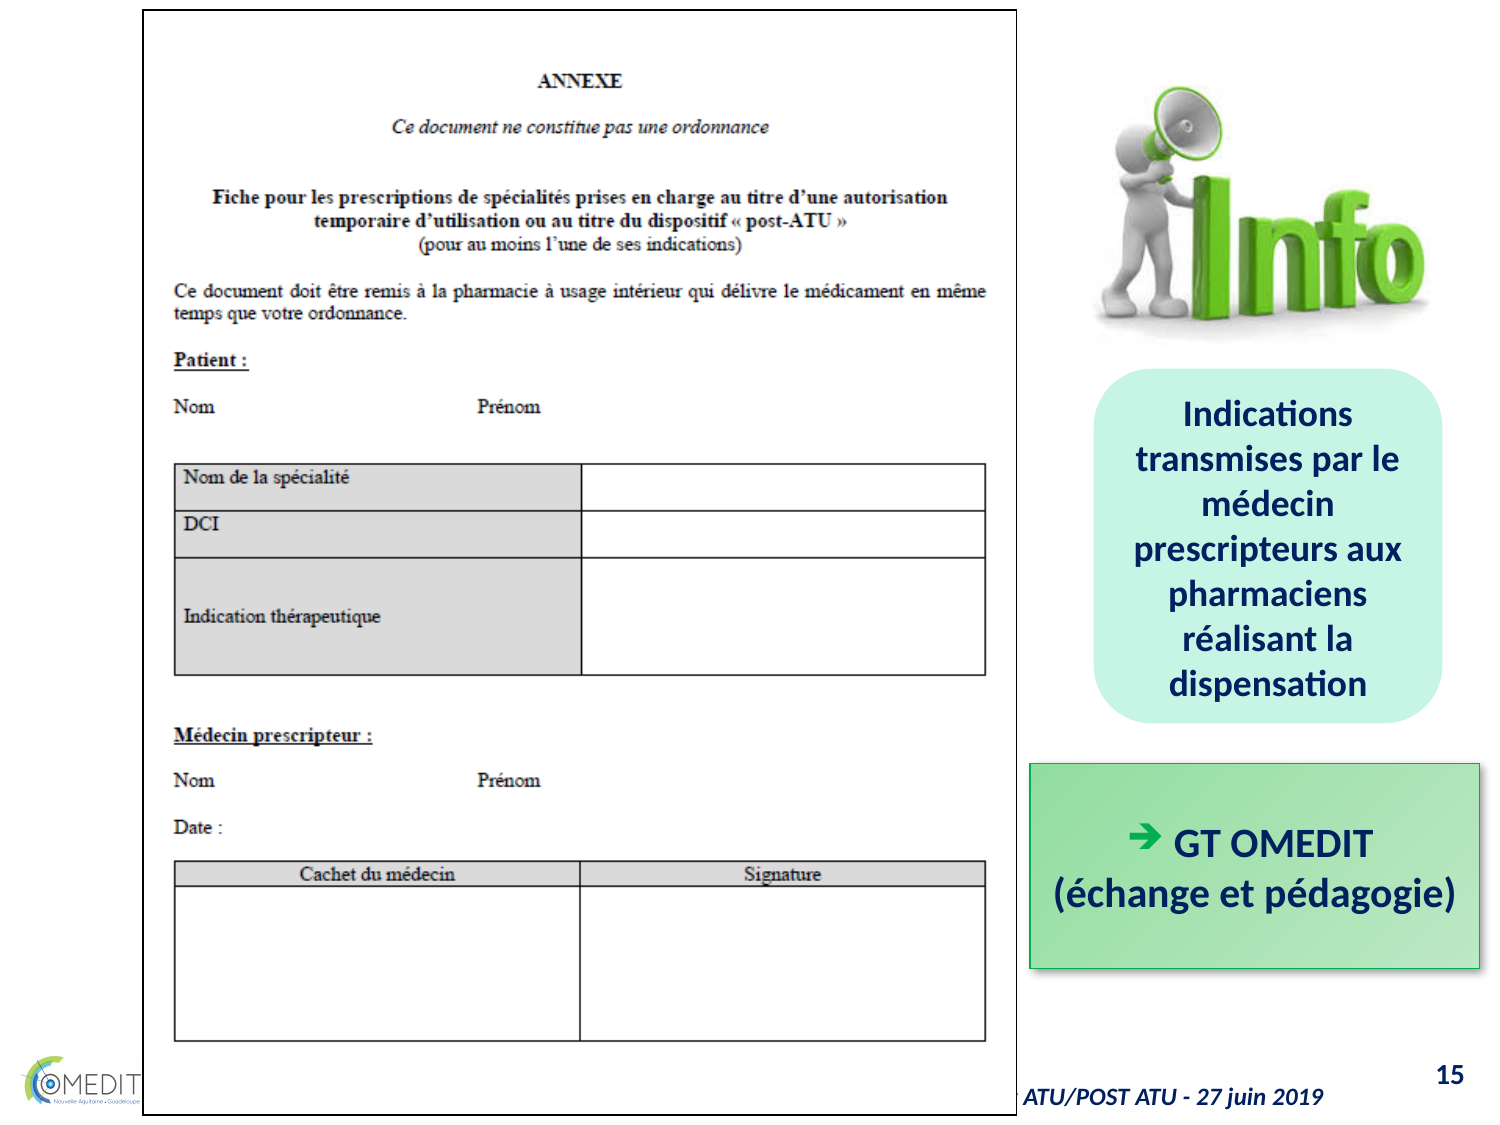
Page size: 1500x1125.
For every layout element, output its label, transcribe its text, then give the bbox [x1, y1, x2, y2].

text_box Indications transmises par le médecin prescripteurs aux pharmaciens réalisant la dispensation [1092, 367, 1444, 725]
slide_number 15 [1142, 1042, 1480, 1103]
text_box GT OMEDIT (échange et pédagogie) [1029, 763, 1480, 969]
picture [20, 1054, 142, 1106]
picture [1090, 85, 1446, 350]
picture [143, 10, 1016, 1114]
